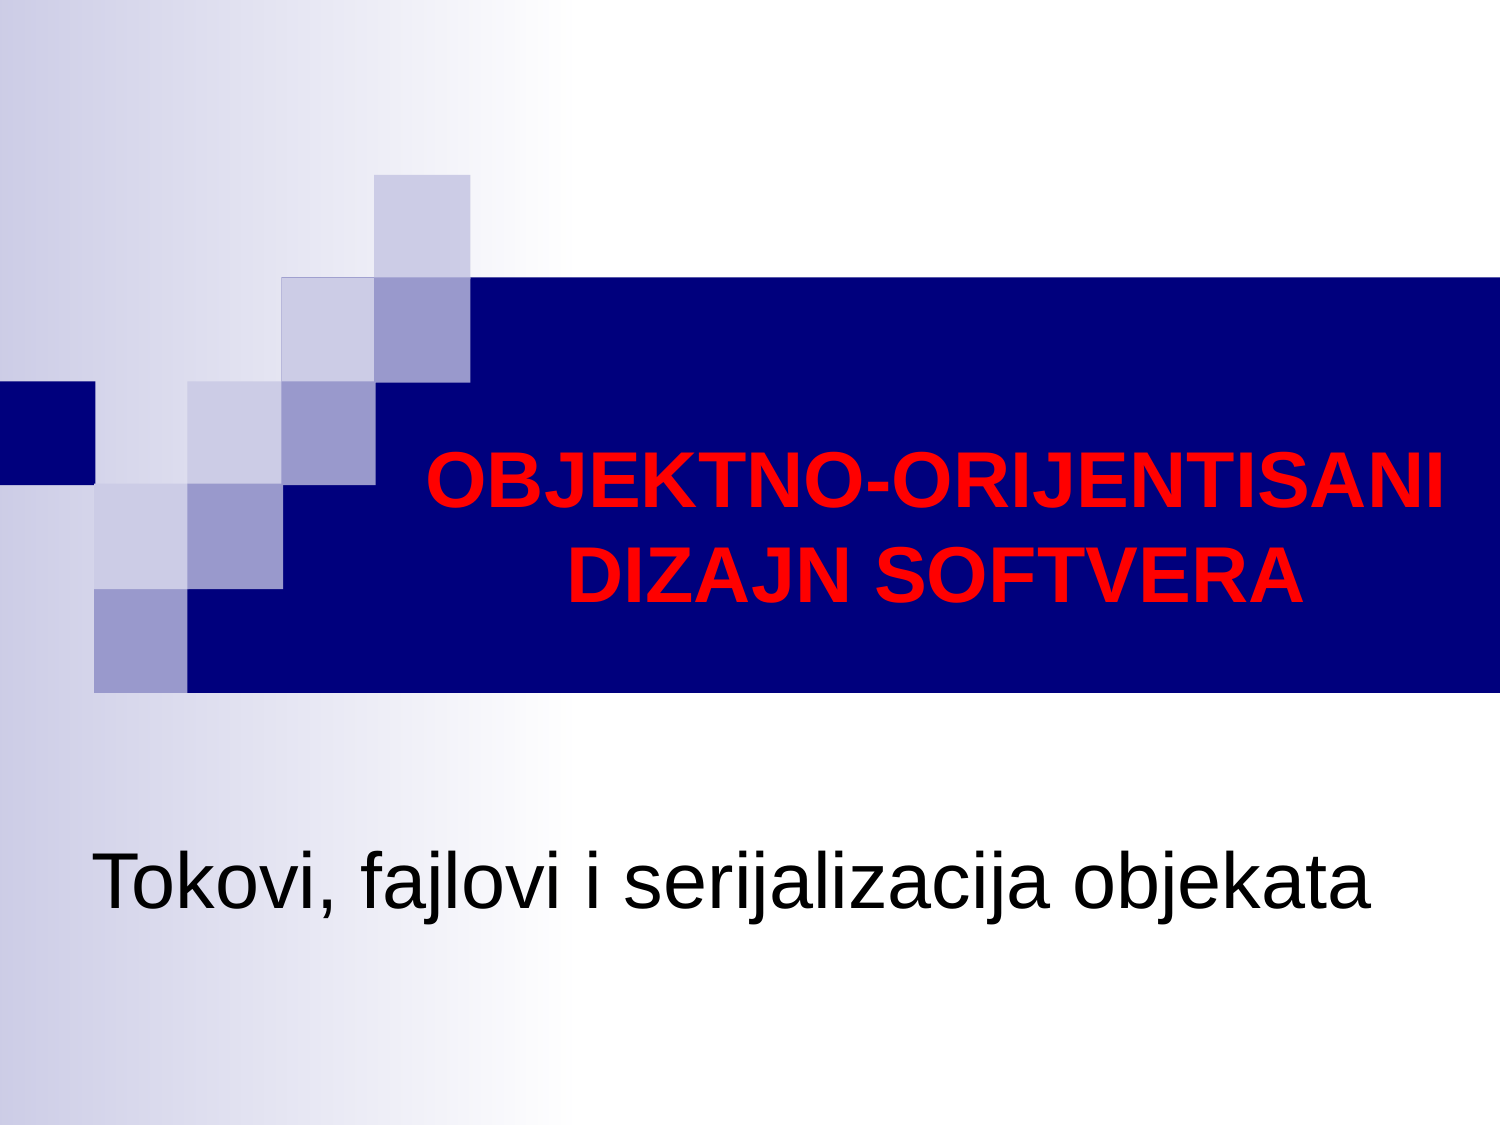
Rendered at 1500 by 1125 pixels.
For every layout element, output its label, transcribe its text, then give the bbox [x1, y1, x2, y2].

subtitle Tokovi, fajlovi i serijalizacija objekata [76, 822, 1471, 941]
title OBJEKTNO-ORIJENTISANI DIZAJN SOFTVERA [377, 341, 1495, 705]
